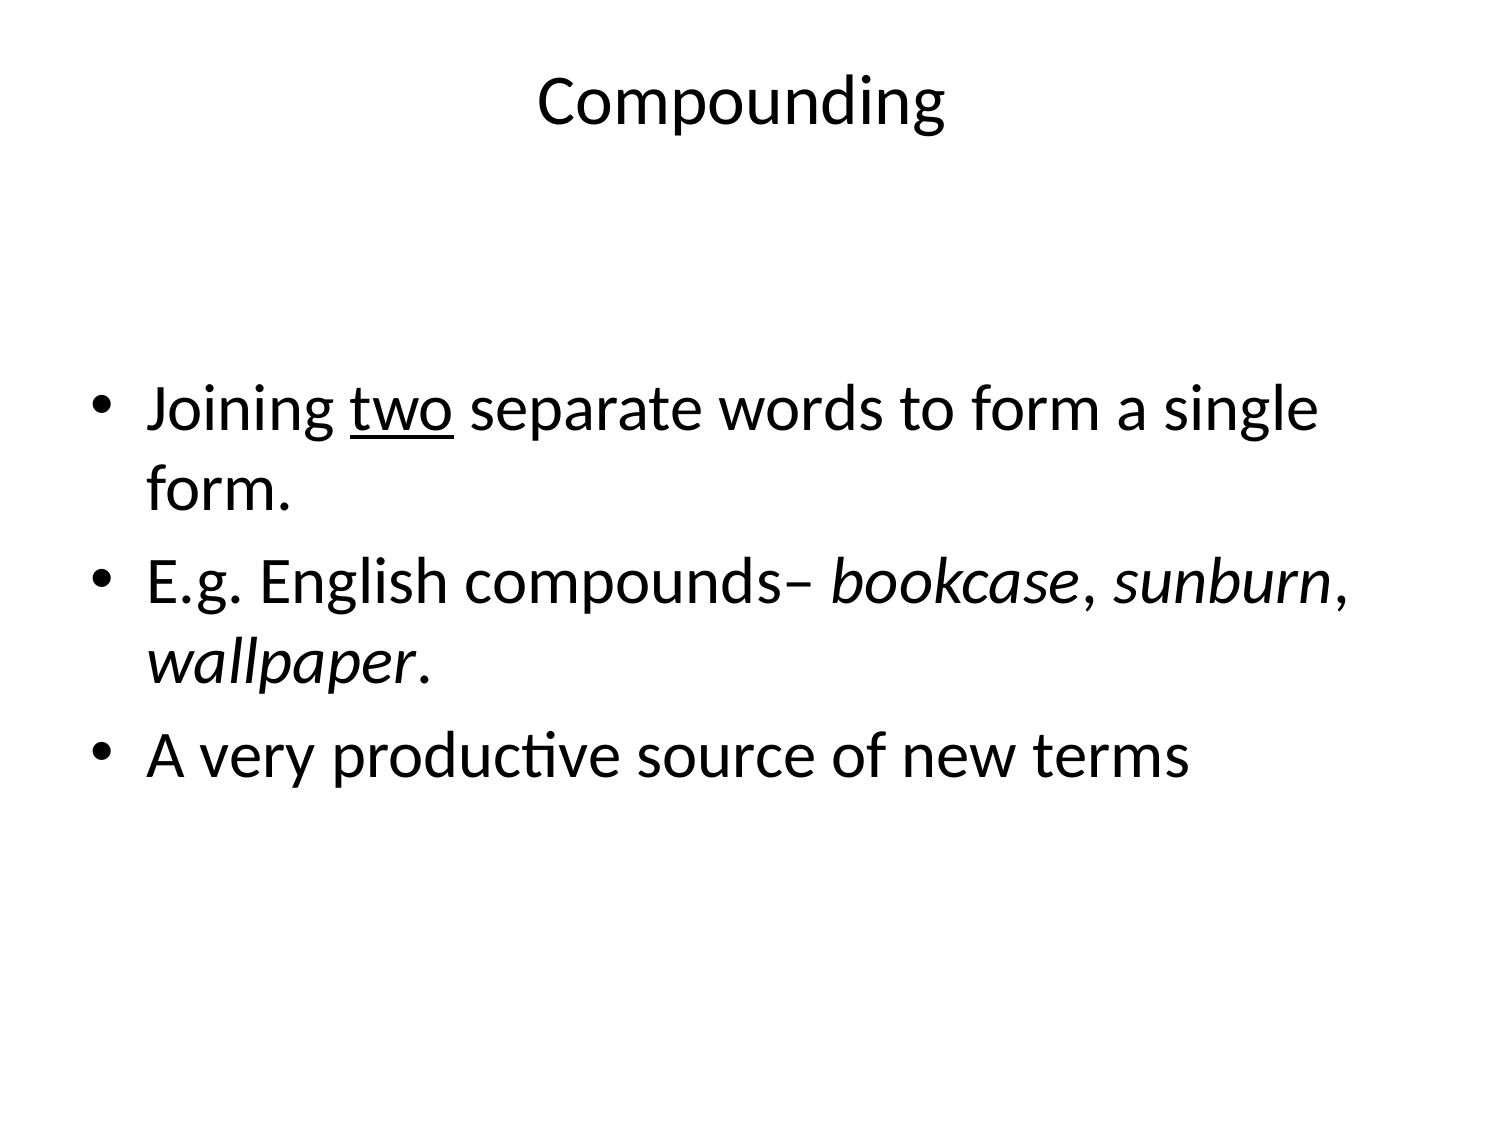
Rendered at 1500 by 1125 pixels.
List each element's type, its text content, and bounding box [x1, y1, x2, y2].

list Joining two separate words to form a single form. E.g. English compounds– bookcase, sunburn, wallpaper. A very productive source of new terms [75, 262, 1425, 1005]
title Compounding [75, 45, 1425, 233]
